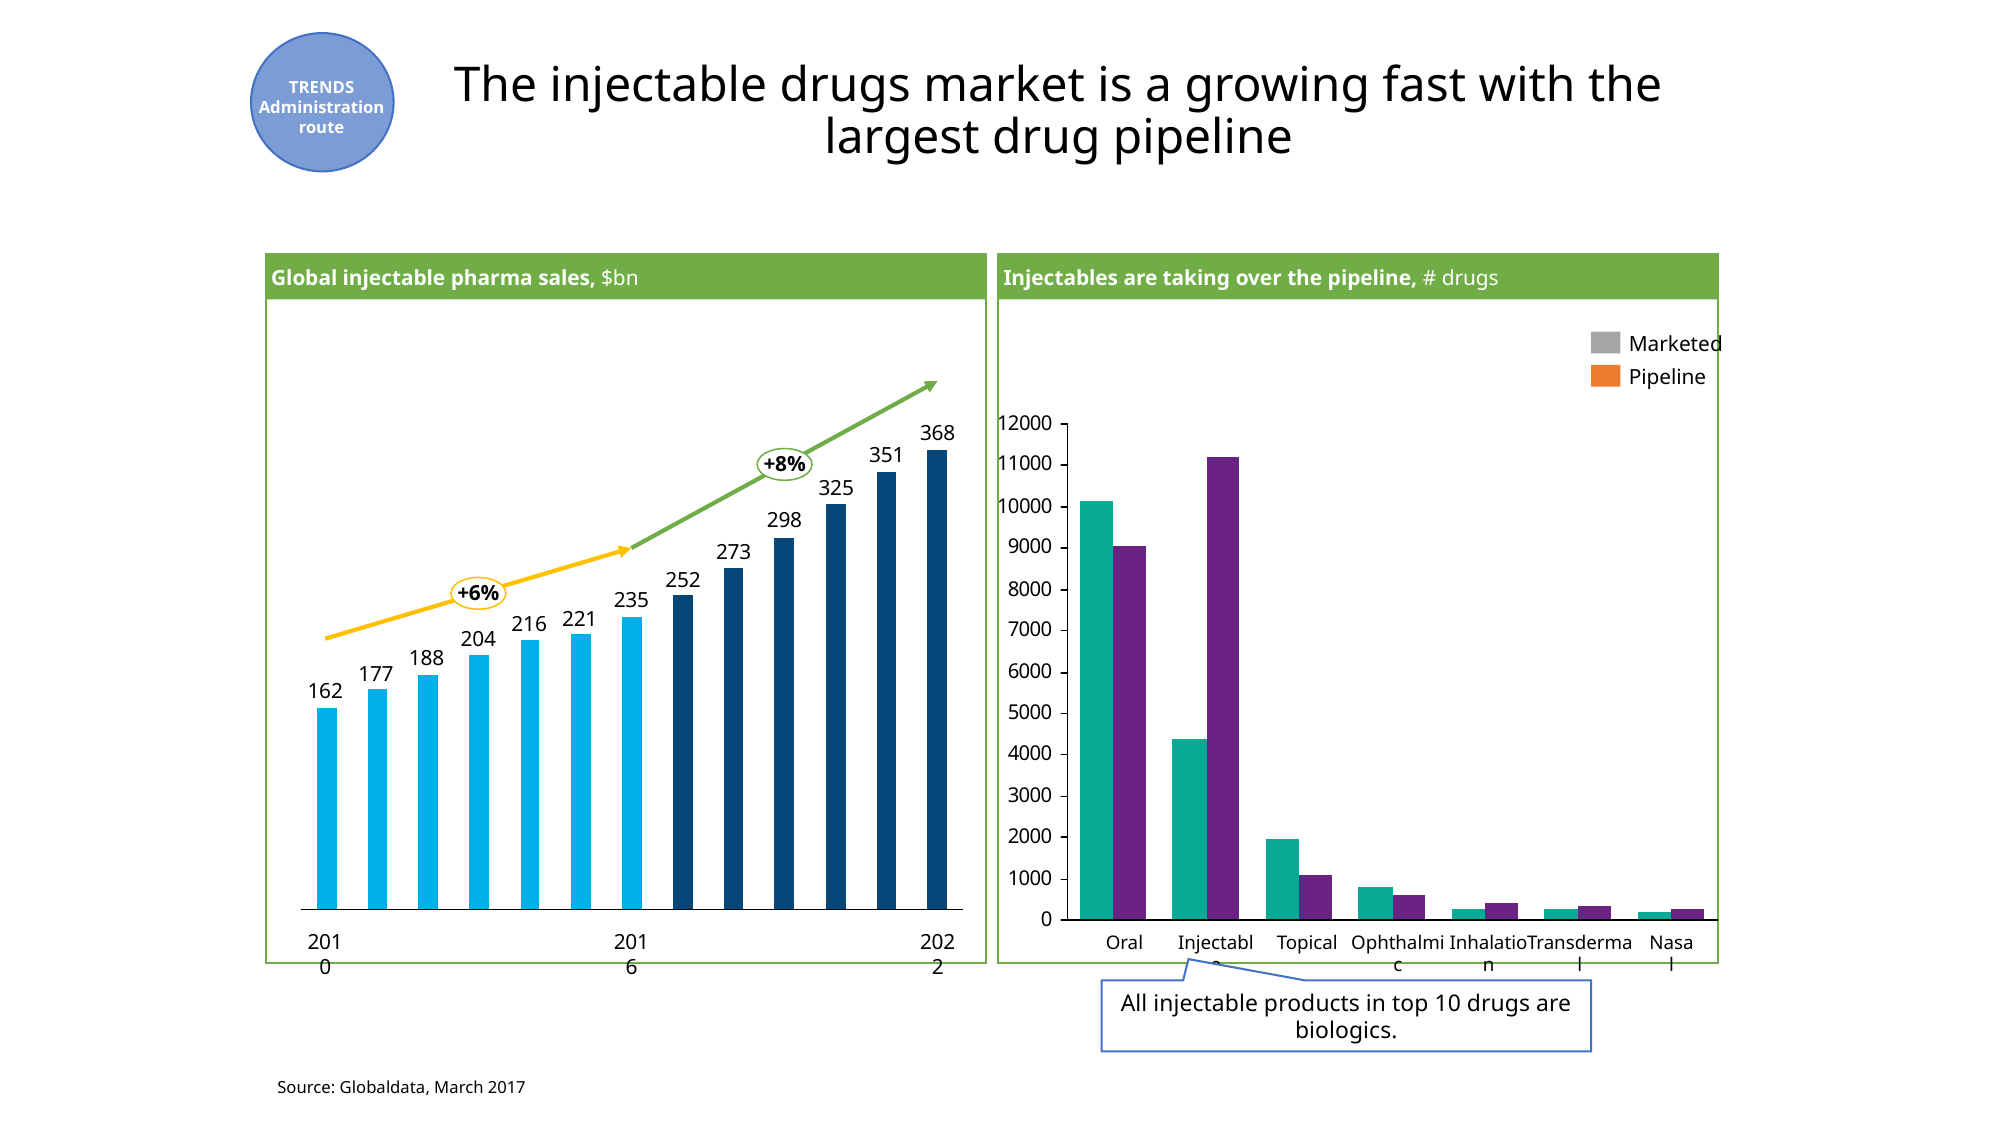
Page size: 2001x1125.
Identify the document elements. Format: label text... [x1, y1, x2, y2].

text_box Pipeline [1628, 364, 1695, 378]
text_box Source: Globaldata, March 2017 [262, 1069, 836, 1104]
text_box Global injectable pharma sales, $bn [264, 253, 987, 300]
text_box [631, 380, 938, 549]
text_box Injectables are taking over the pipeline, # drugs [997, 253, 1719, 300]
text_box [265, 300, 987, 964]
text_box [325, 547, 632, 639]
text_box 368 [938, 419, 957, 428]
text_box Marketed [1628, 330, 1710, 356]
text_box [279, 428, 982, 929]
text_box All injectable products in top 10 drugs are biologics. [1100, 961, 1593, 1053]
text_box 2010 [303, 929, 348, 954]
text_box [986, 378, 1735, 961]
text_box 2022 [915, 929, 960, 954]
text_box 2016 [609, 929, 654, 954]
text_box [1590, 331, 1621, 354]
text_box The injectable drugs market is a growing fast with the largest drug pipeline [426, 41, 1691, 172]
text_box [1590, 364, 1621, 378]
text_box [997, 300, 1719, 378]
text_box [235, 33, 408, 172]
